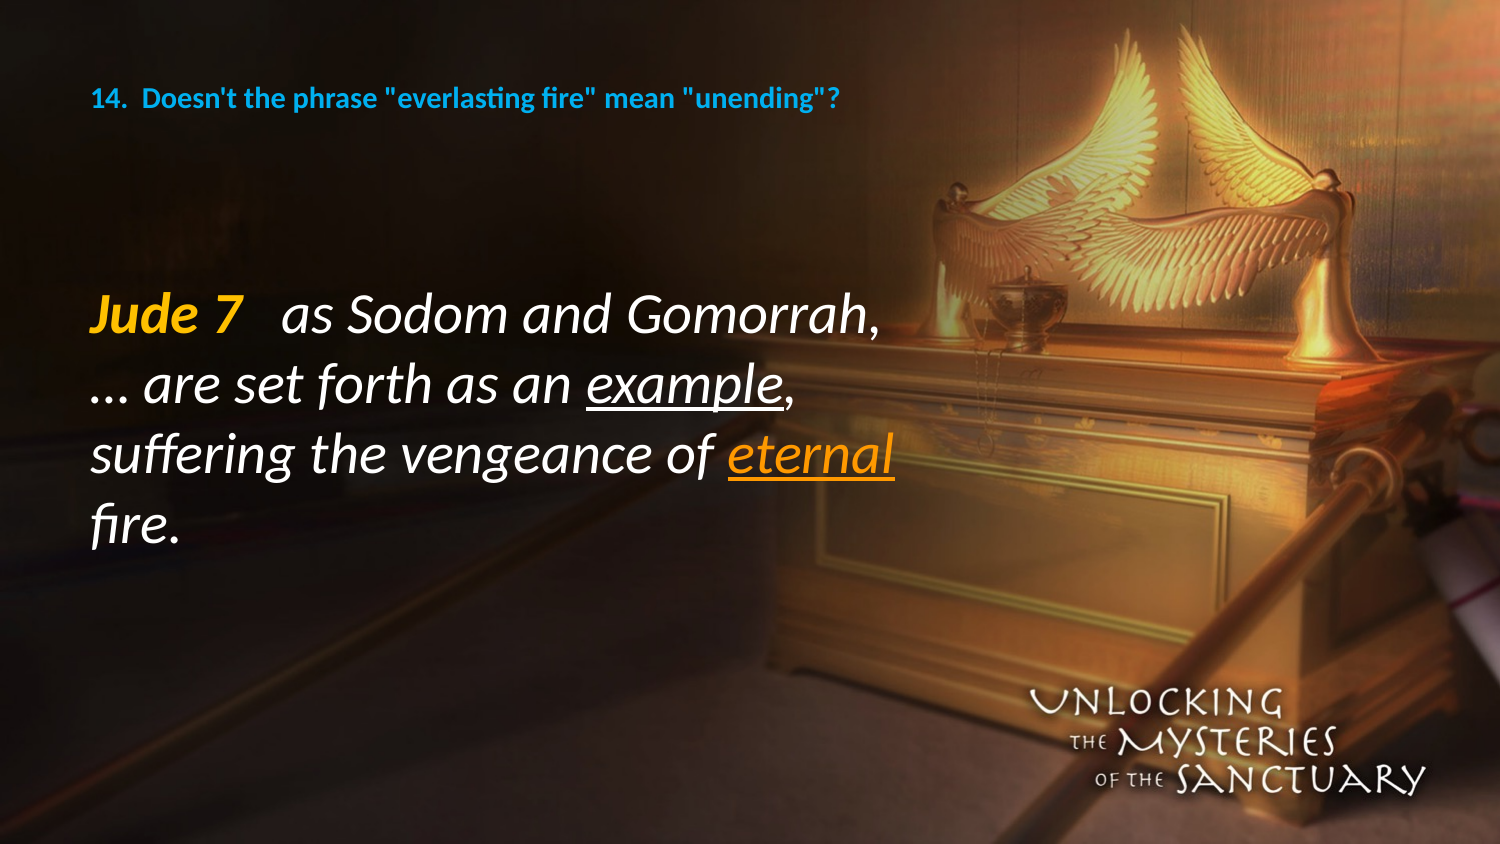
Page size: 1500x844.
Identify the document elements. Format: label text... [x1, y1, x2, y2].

title 14. Doesn't the phrase "everlasting fire" mean "unending"? [75, 33, 1425, 175]
list Jude 7 as Sodom and Gomorrah, … are set forth as an example, suffering the vengeance of eternal fire. [75, 267, 942, 754]
picture [0, 0, 1500, 844]
